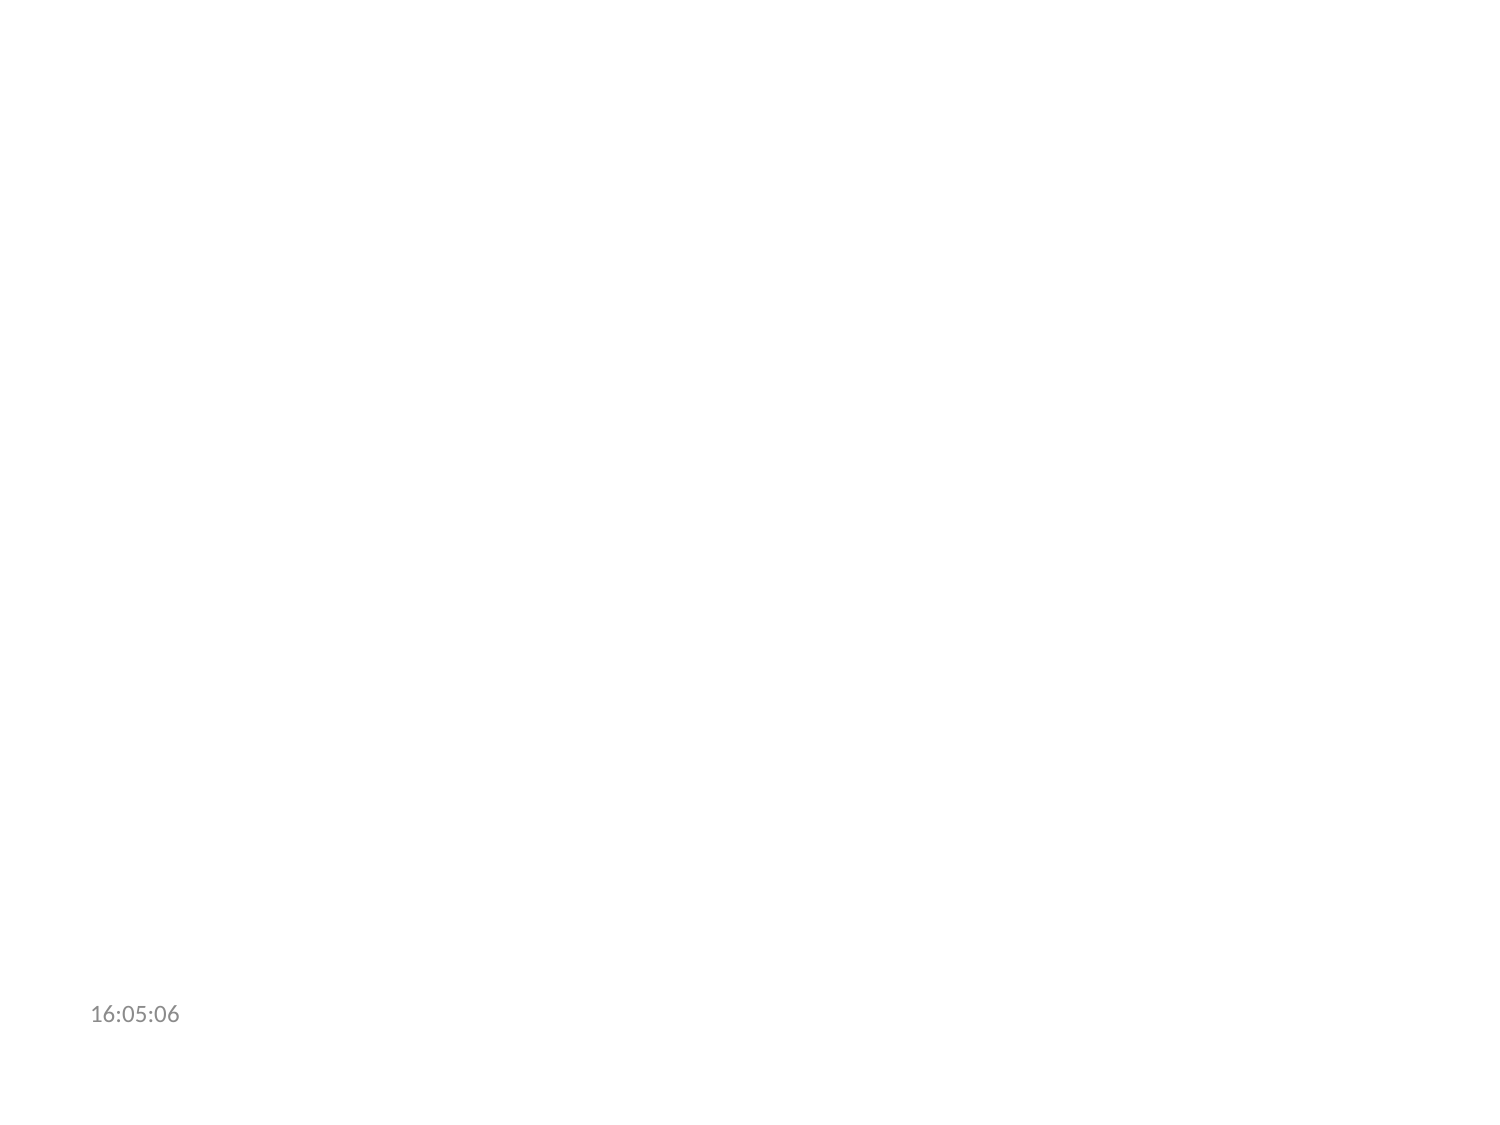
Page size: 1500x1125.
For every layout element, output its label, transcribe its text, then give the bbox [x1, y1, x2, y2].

text_box 15:35:09 [75, 982, 425, 1043]
